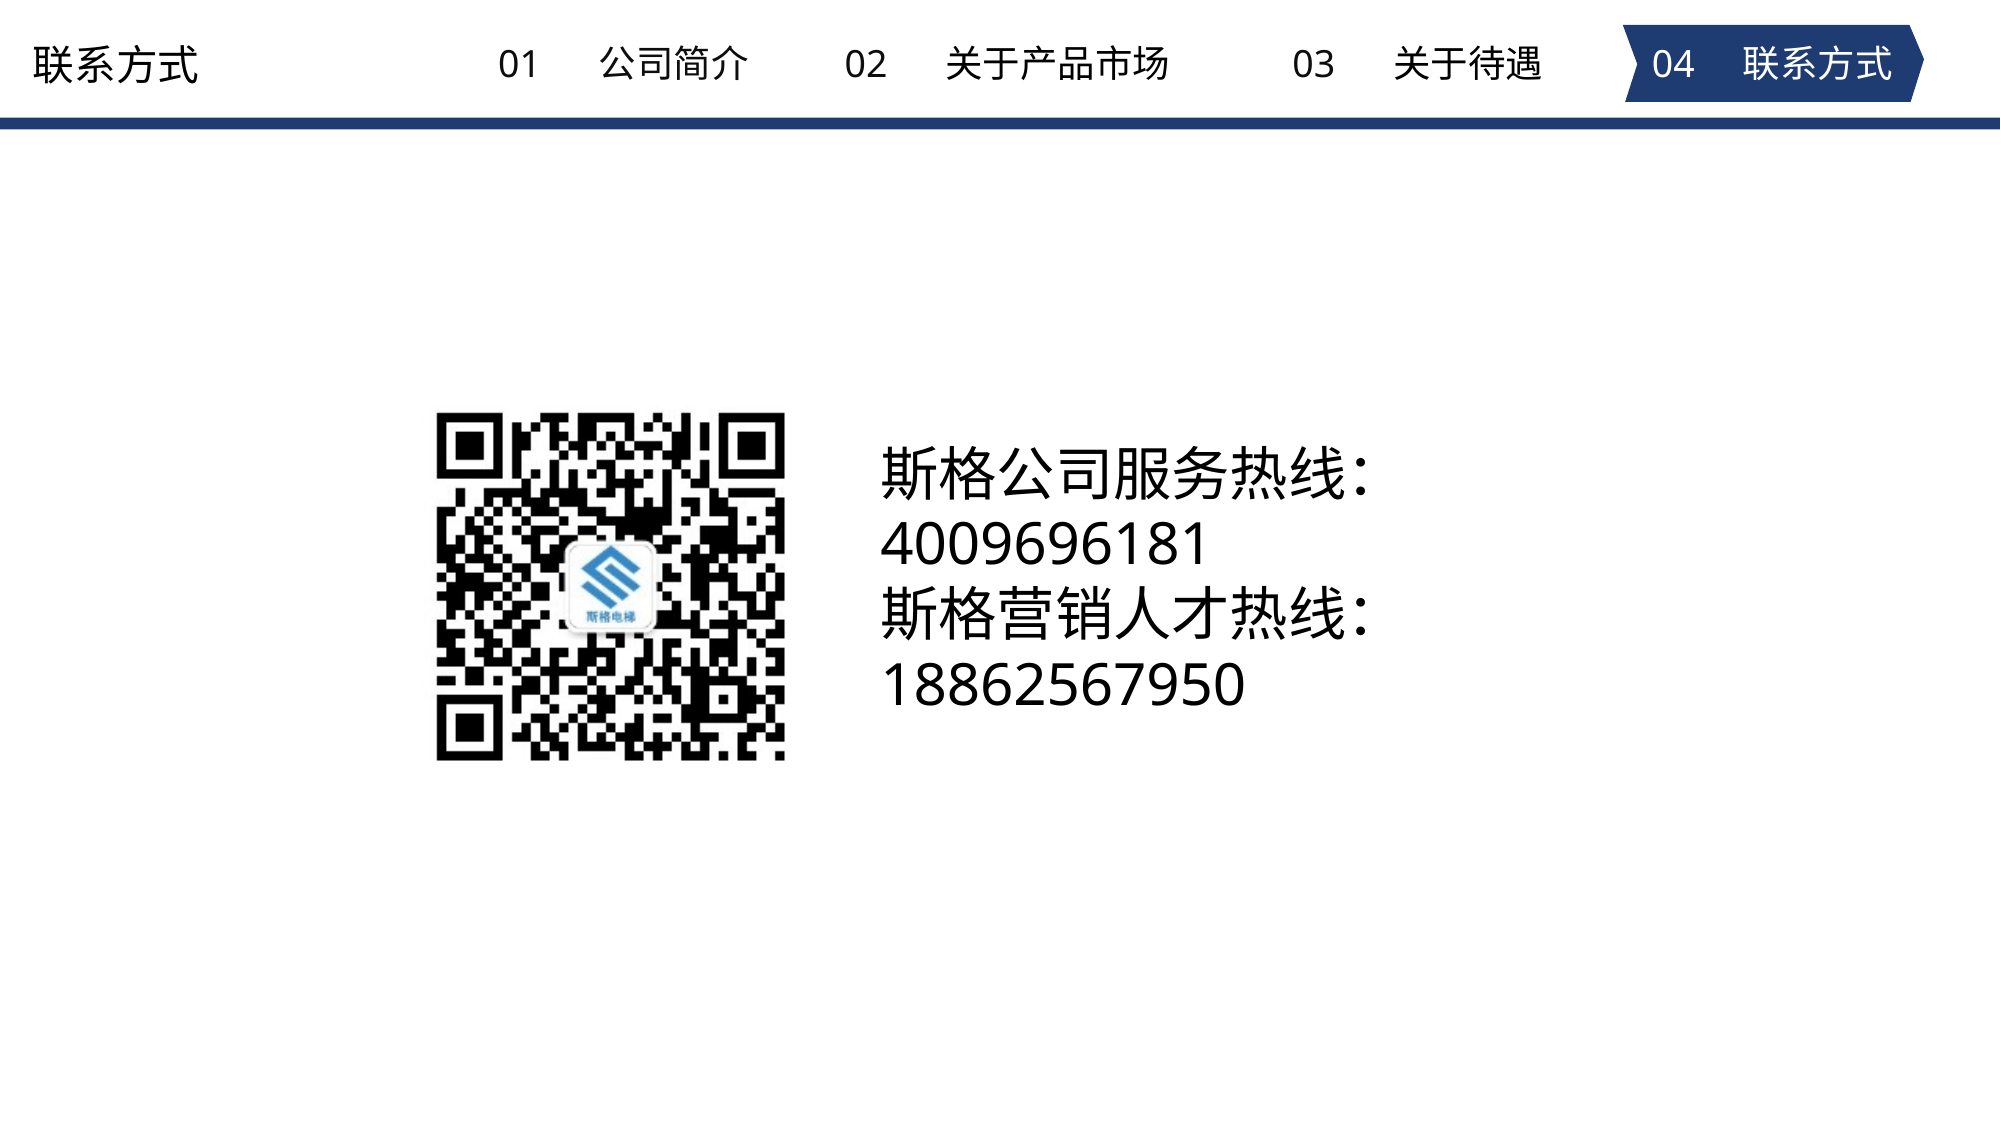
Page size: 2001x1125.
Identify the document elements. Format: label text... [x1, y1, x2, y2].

text_box [1623, 93, 1915, 103]
picture [409, 385, 813, 789]
text_box 04 联系方式 [1602, 32, 1942, 93]
text_box 02 关于产品市场 [824, 32, 1191, 93]
text_box 01 公司简介 [482, 32, 765, 93]
text_box 斯格公司服务热线：4009696181 斯格营销人才热线：18862567950 [865, 429, 1681, 724]
text_box [1621, 23, 1914, 32]
text_box 联系方式 [17, 30, 432, 96]
text_box [0, 117, 2000, 130]
text_box 03 关于待遇 [1231, 32, 1602, 93]
